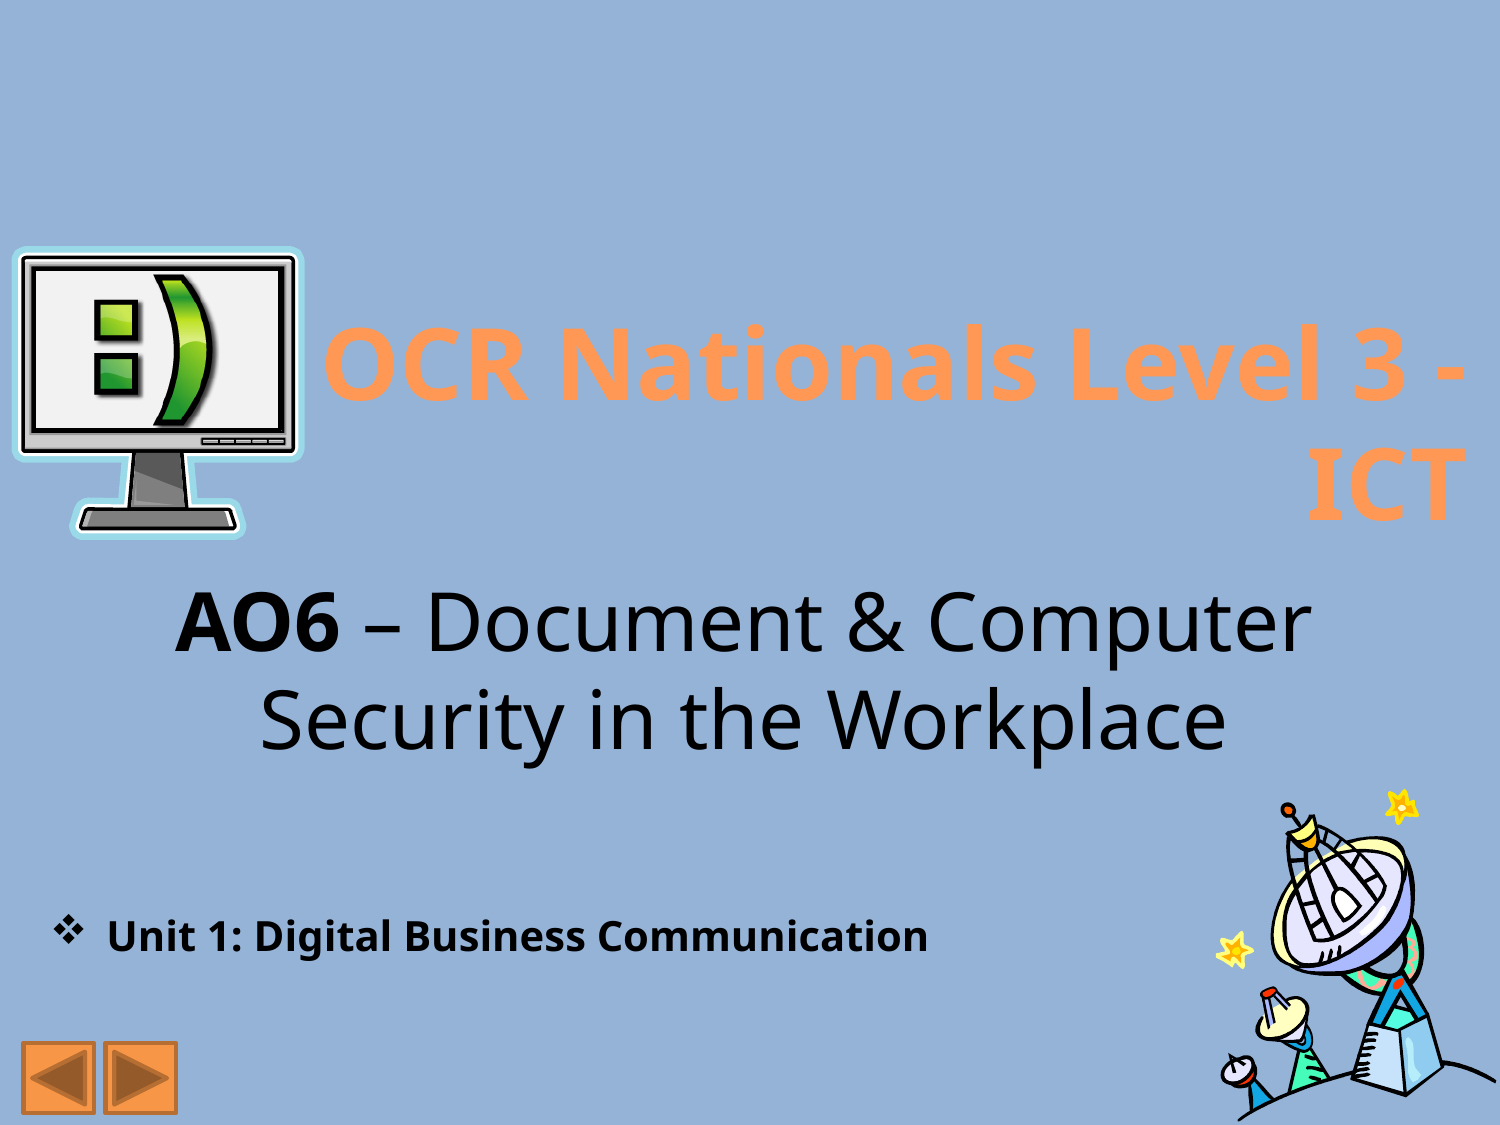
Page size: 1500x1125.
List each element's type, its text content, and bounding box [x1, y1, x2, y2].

title AO6 – Document & Computer Security in the Workplace [35, 562, 1454, 774]
picture [1215, 784, 1500, 1125]
picture [68, 265, 239, 436]
list Unit 1: Digital Business Communication [35, 902, 1210, 1020]
